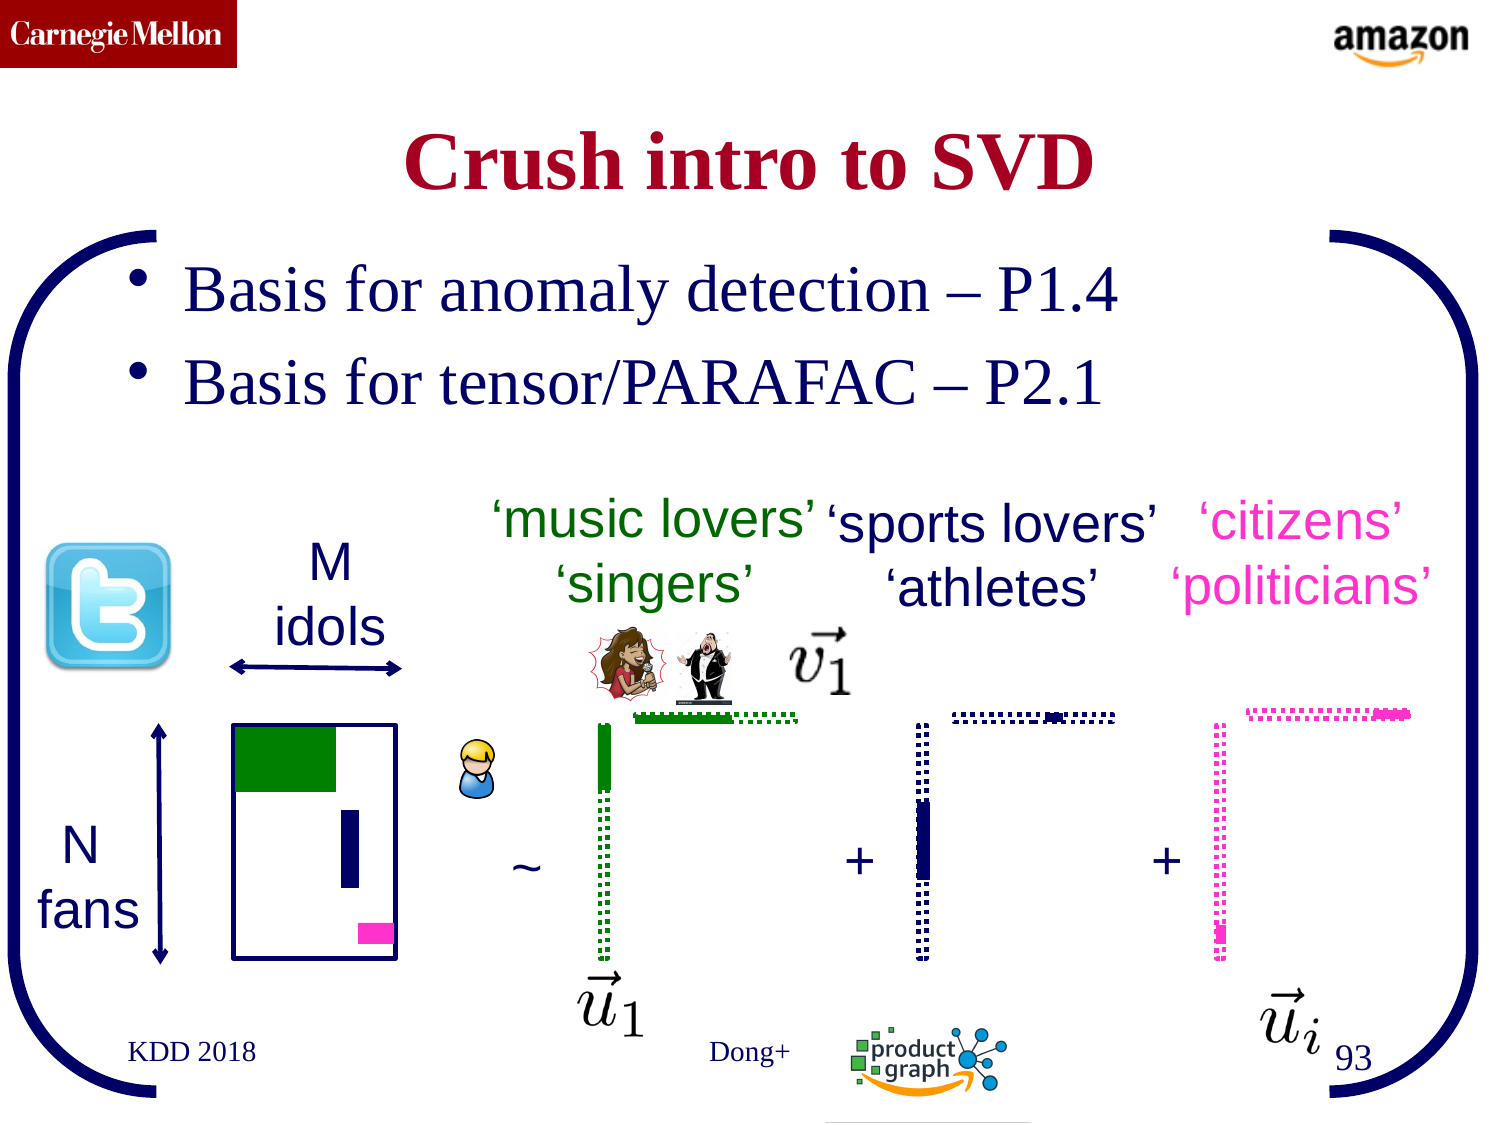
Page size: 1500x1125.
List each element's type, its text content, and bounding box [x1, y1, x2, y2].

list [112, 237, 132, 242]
footer Dong+ [512, 1024, 988, 1101]
slide_number KDD 2018 [112, 1024, 426, 1101]
picture [1259, 987, 1320, 1055]
title Crush intro to SVD [112, 99, 1388, 213]
picture [459, 738, 495, 800]
picture [1322, 4, 1484, 88]
picture [586, 625, 669, 702]
picture [40, 539, 176, 675]
picture [0, 0, 237, 68]
picture [788, 625, 854, 695]
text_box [233, 710, 1410, 959]
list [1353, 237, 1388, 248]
picture [676, 632, 732, 706]
slide_number 93 [1074, 1024, 1388, 1101]
text_box [13, 236, 1473, 1092]
picture [576, 970, 644, 1038]
